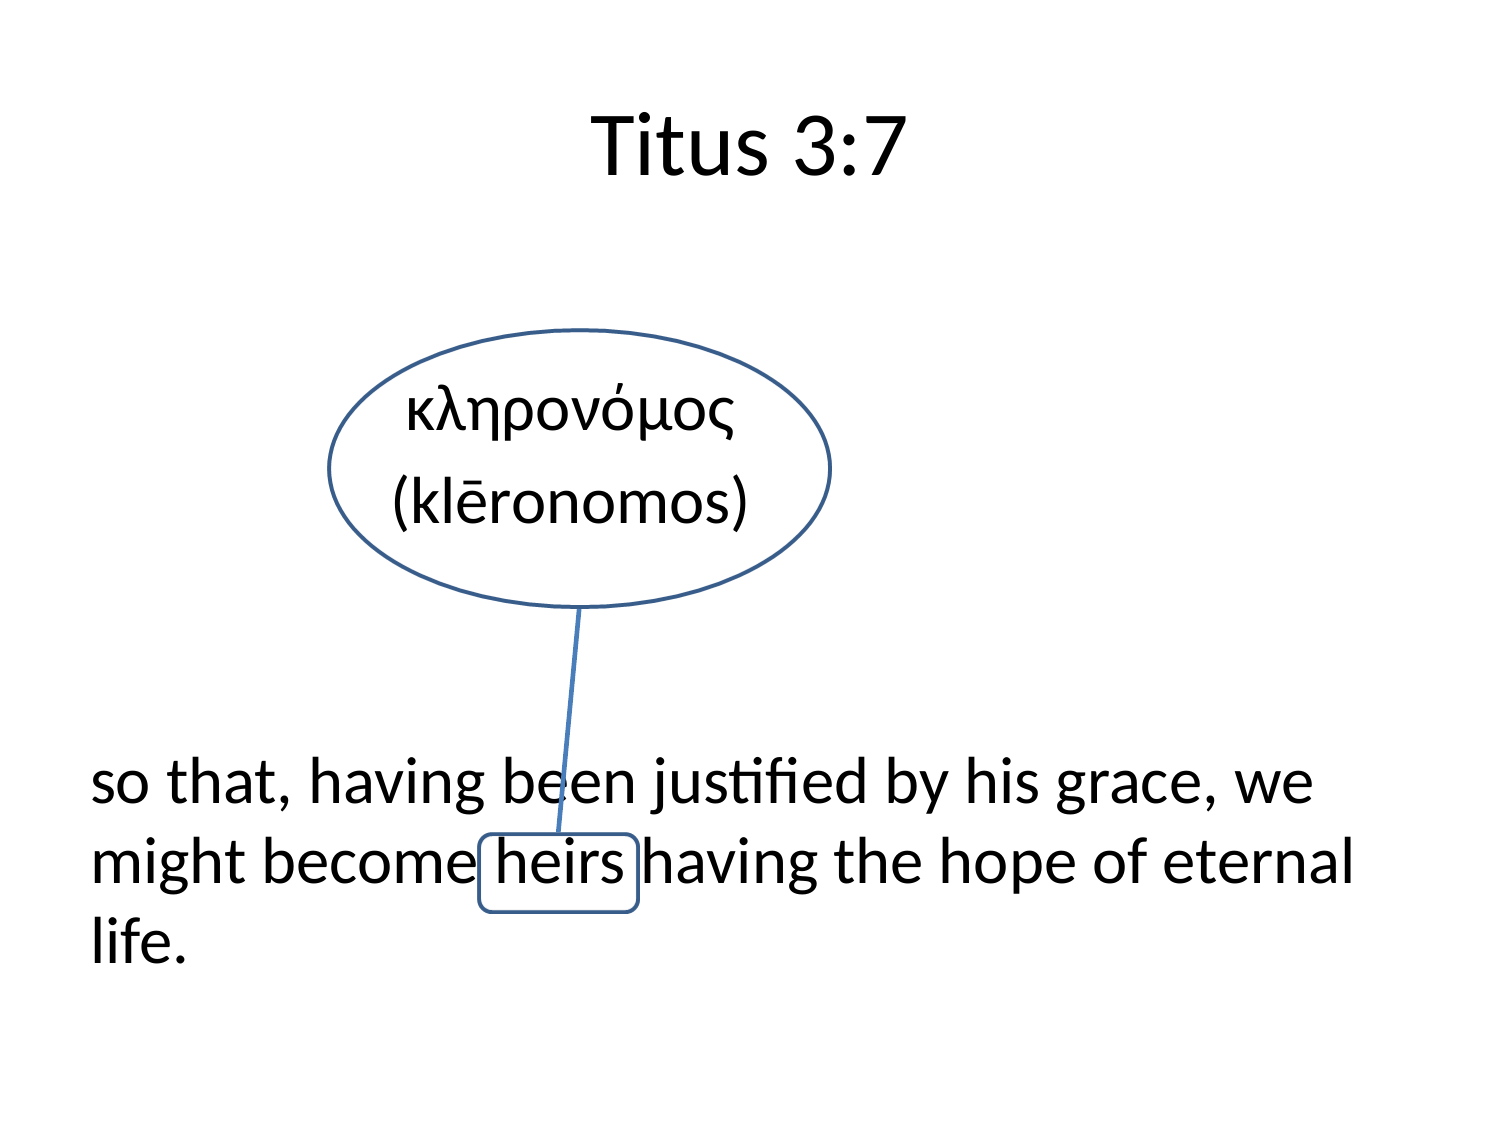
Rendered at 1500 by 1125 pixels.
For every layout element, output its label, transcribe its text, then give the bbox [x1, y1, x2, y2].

title Titus 3:7 [75, 45, 1425, 233]
picture [326, 327, 832, 610]
picture [477, 831, 640, 914]
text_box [558, 608, 580, 833]
list κληρονόμος (klēronomos) so that, having been justified by his grace, we might become heirs having the hope of eternal life. [75, 262, 1425, 1005]
